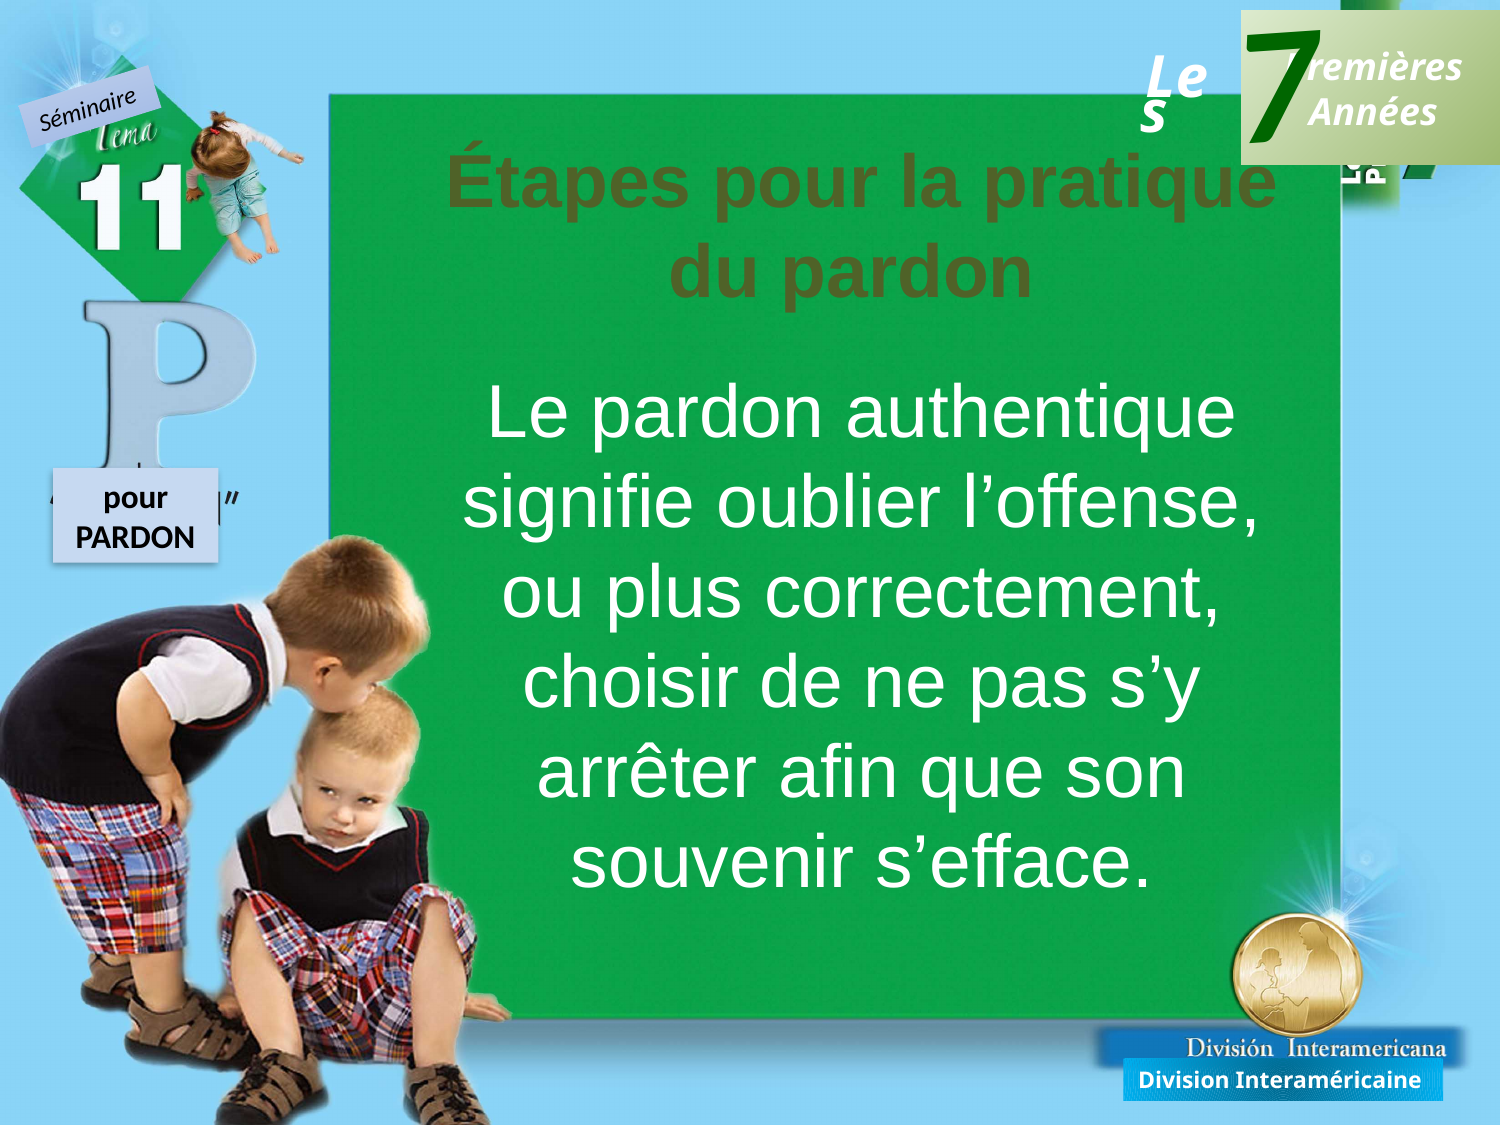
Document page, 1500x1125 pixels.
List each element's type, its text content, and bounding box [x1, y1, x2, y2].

text_box Étapes pour la pratique du pardon Le pardon authentique signifie oublier l’offense, ou plus correctement, choisir de ne pas s’y arrêter afin que son souvenir s’efface. [419, 125, 1306, 911]
picture [0, 0, 1500, 1125]
text_box pour PARDON [53, 467, 219, 563]
text_box Séminaire [18, 65, 162, 149]
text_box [1119, 0, 1500, 185]
text_box Division Interaméricaine [1123, 1058, 1444, 1101]
